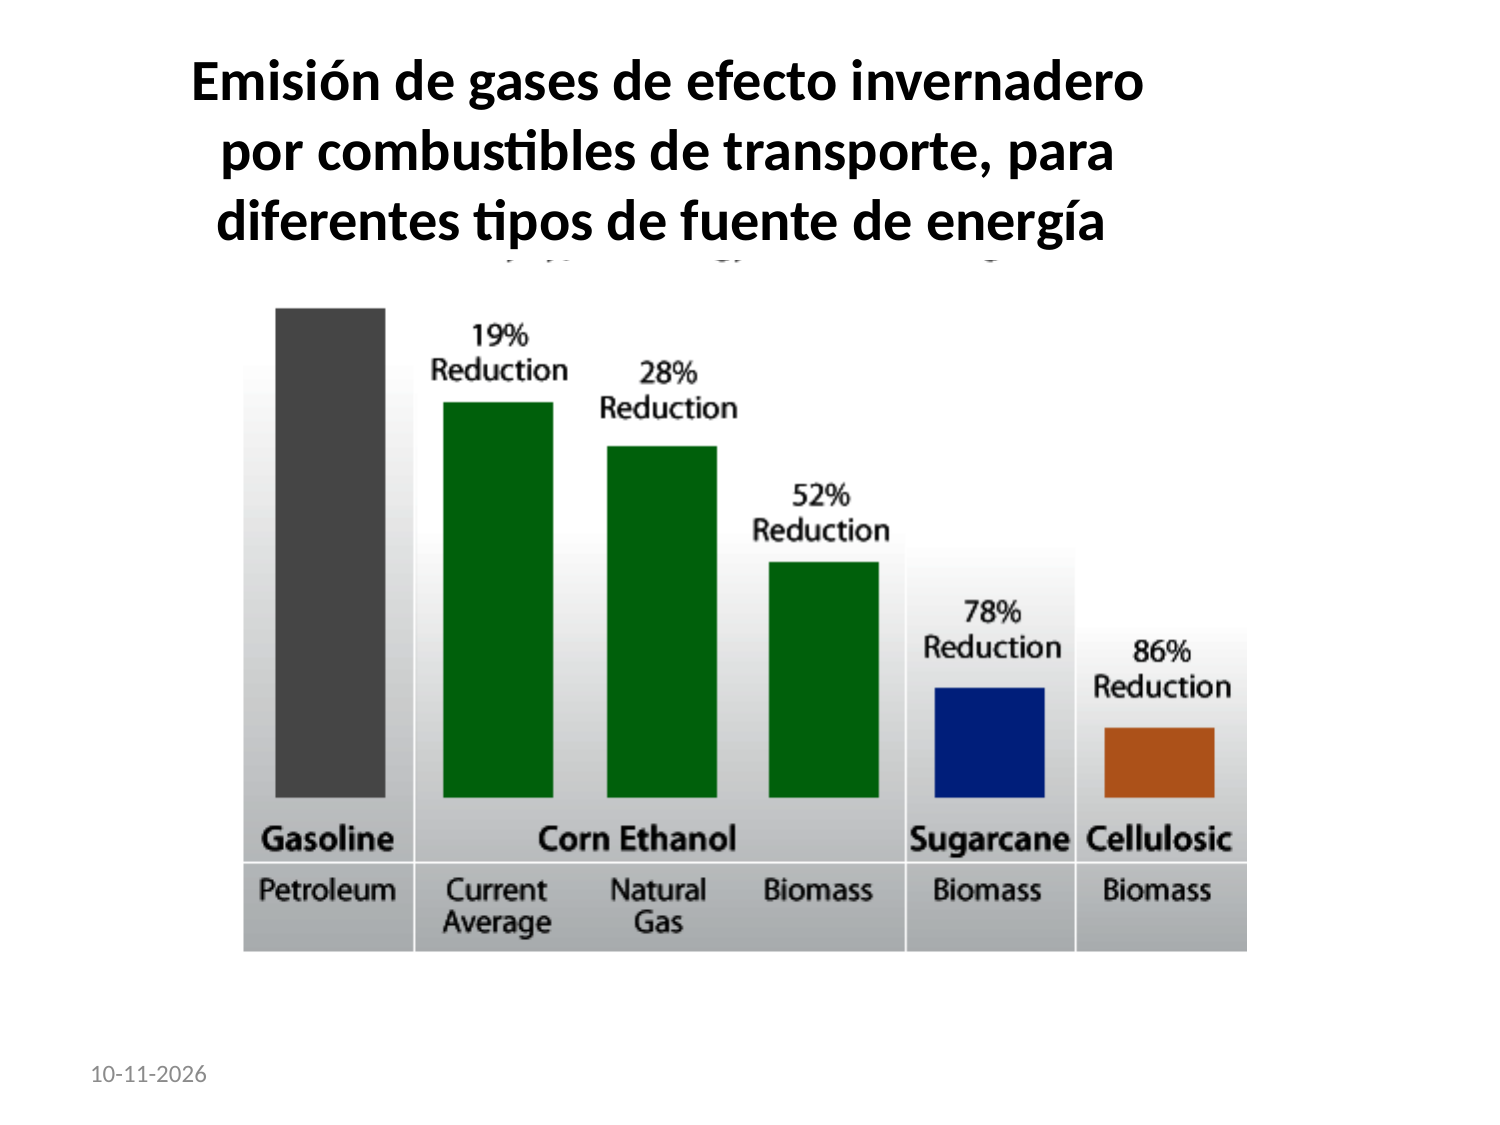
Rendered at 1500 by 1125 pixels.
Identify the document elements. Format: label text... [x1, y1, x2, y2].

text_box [241, 136, 1247, 954]
text_box Emisión de gases de efecto invernadero por combustibles de transporte, para diferentes tipos de fuente de energía [152, 35, 1184, 260]
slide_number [75, 1042, 425, 1103]
